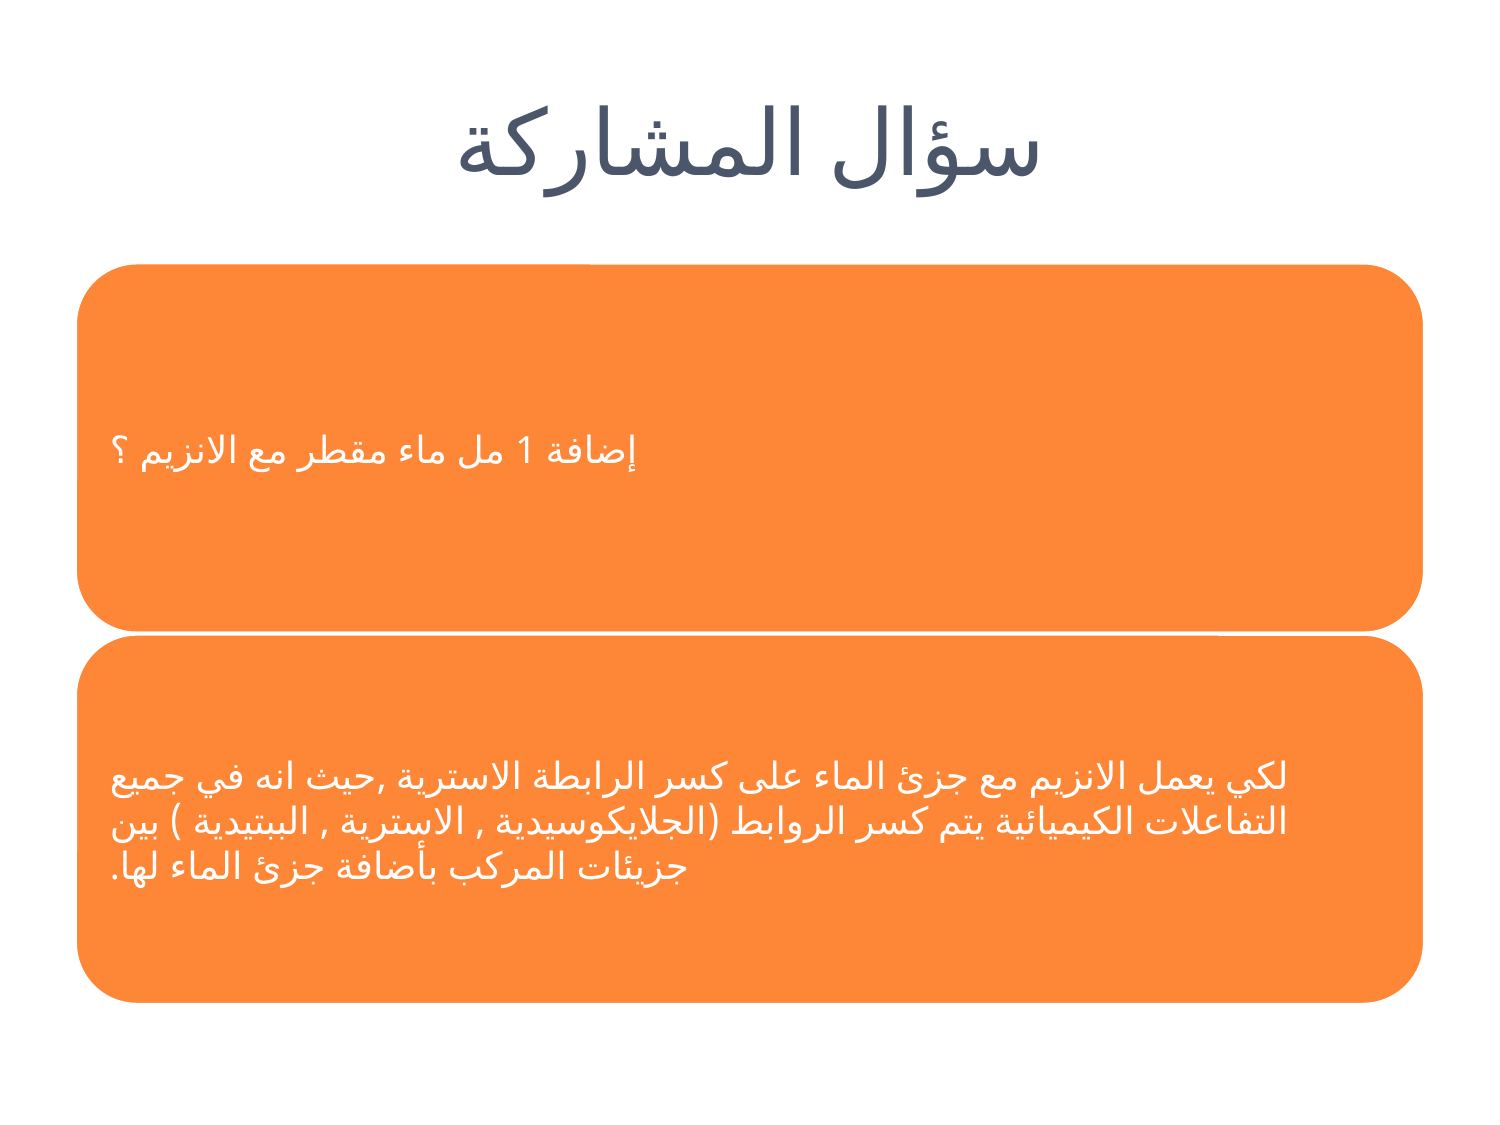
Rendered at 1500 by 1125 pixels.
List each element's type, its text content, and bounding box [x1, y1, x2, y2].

title سؤال المشاركة [75, 45, 1425, 233]
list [74, 262, 1426, 1006]
